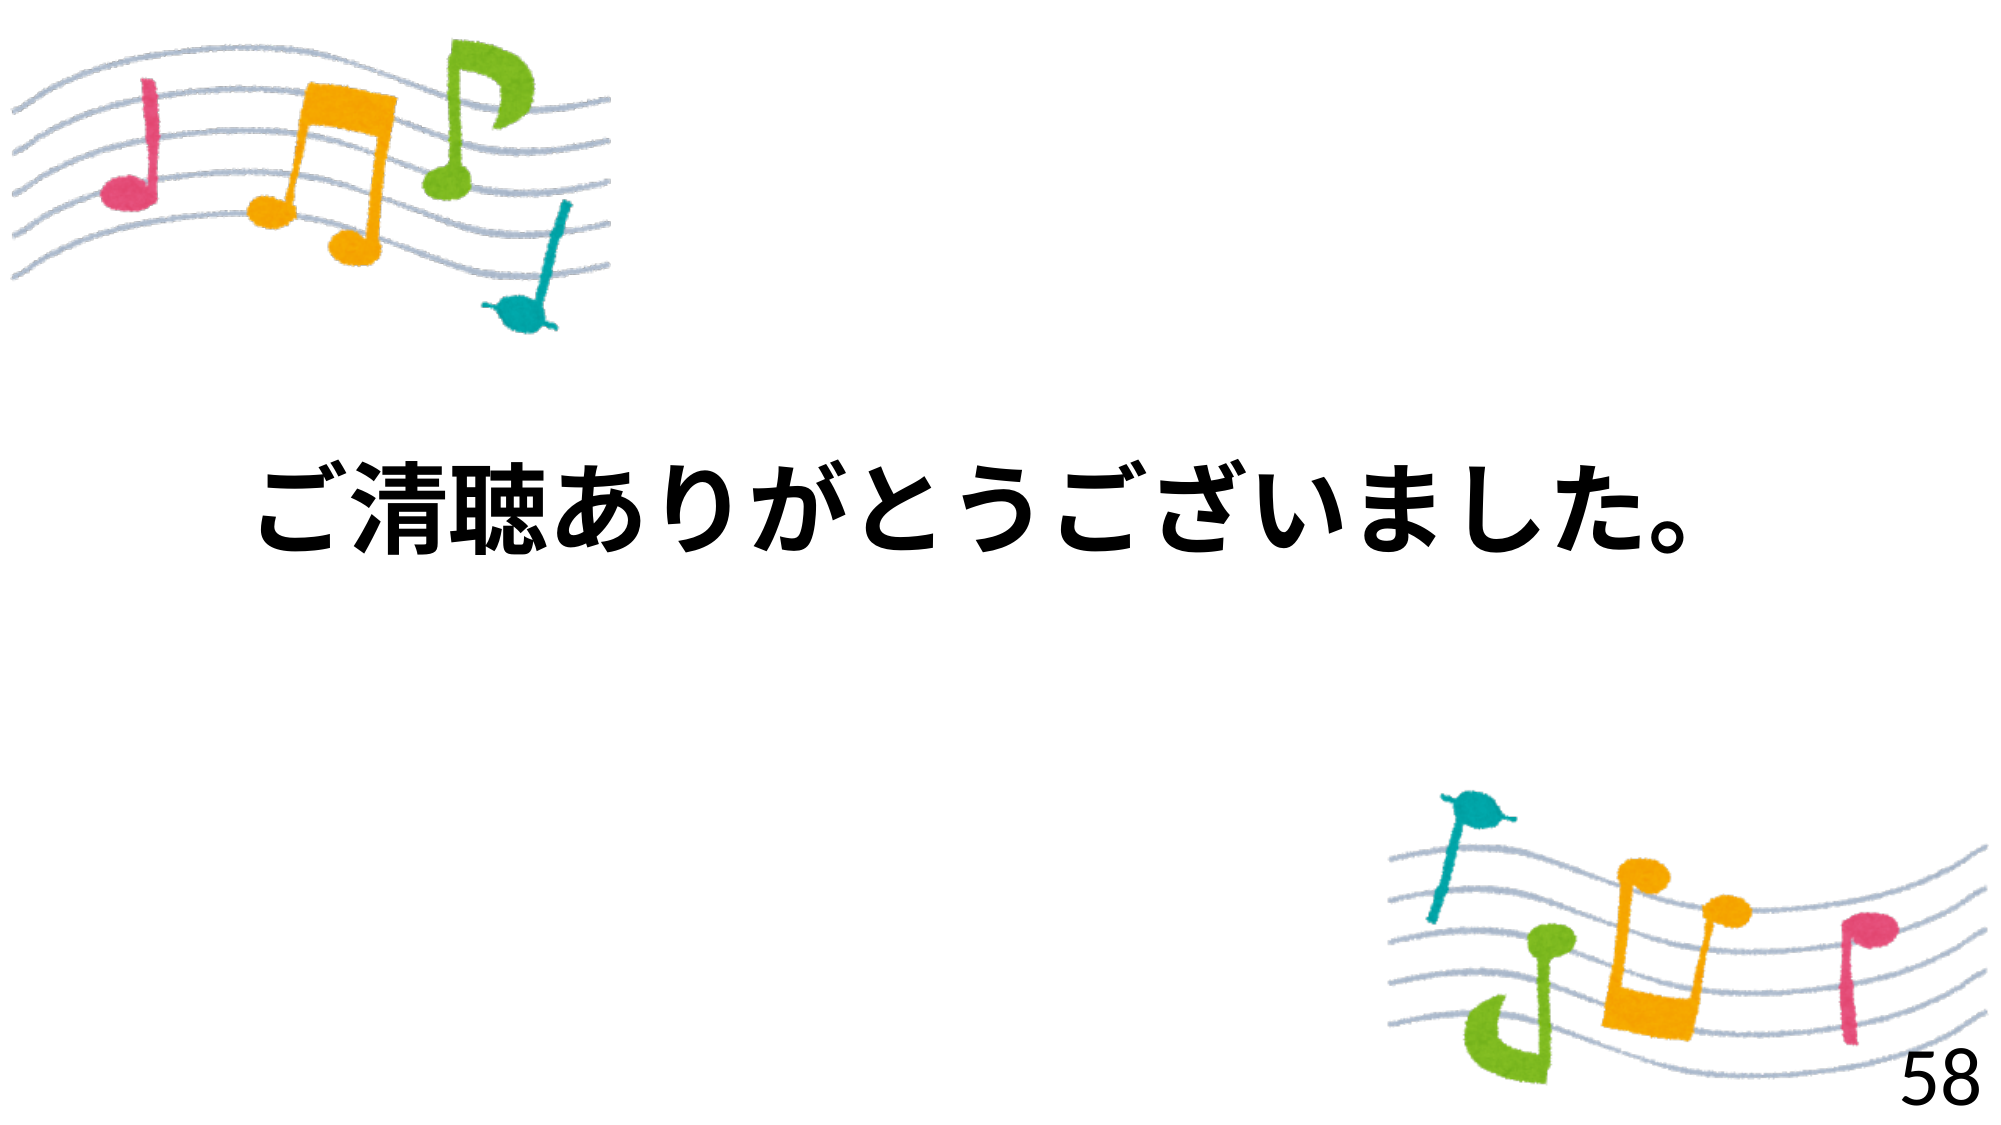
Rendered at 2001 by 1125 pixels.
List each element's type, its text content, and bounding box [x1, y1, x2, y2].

picture [0, 0, 625, 369]
picture [1374, 756, 2000, 1125]
title ご清聴ありがとうございました。 [136, 280, 1862, 749]
